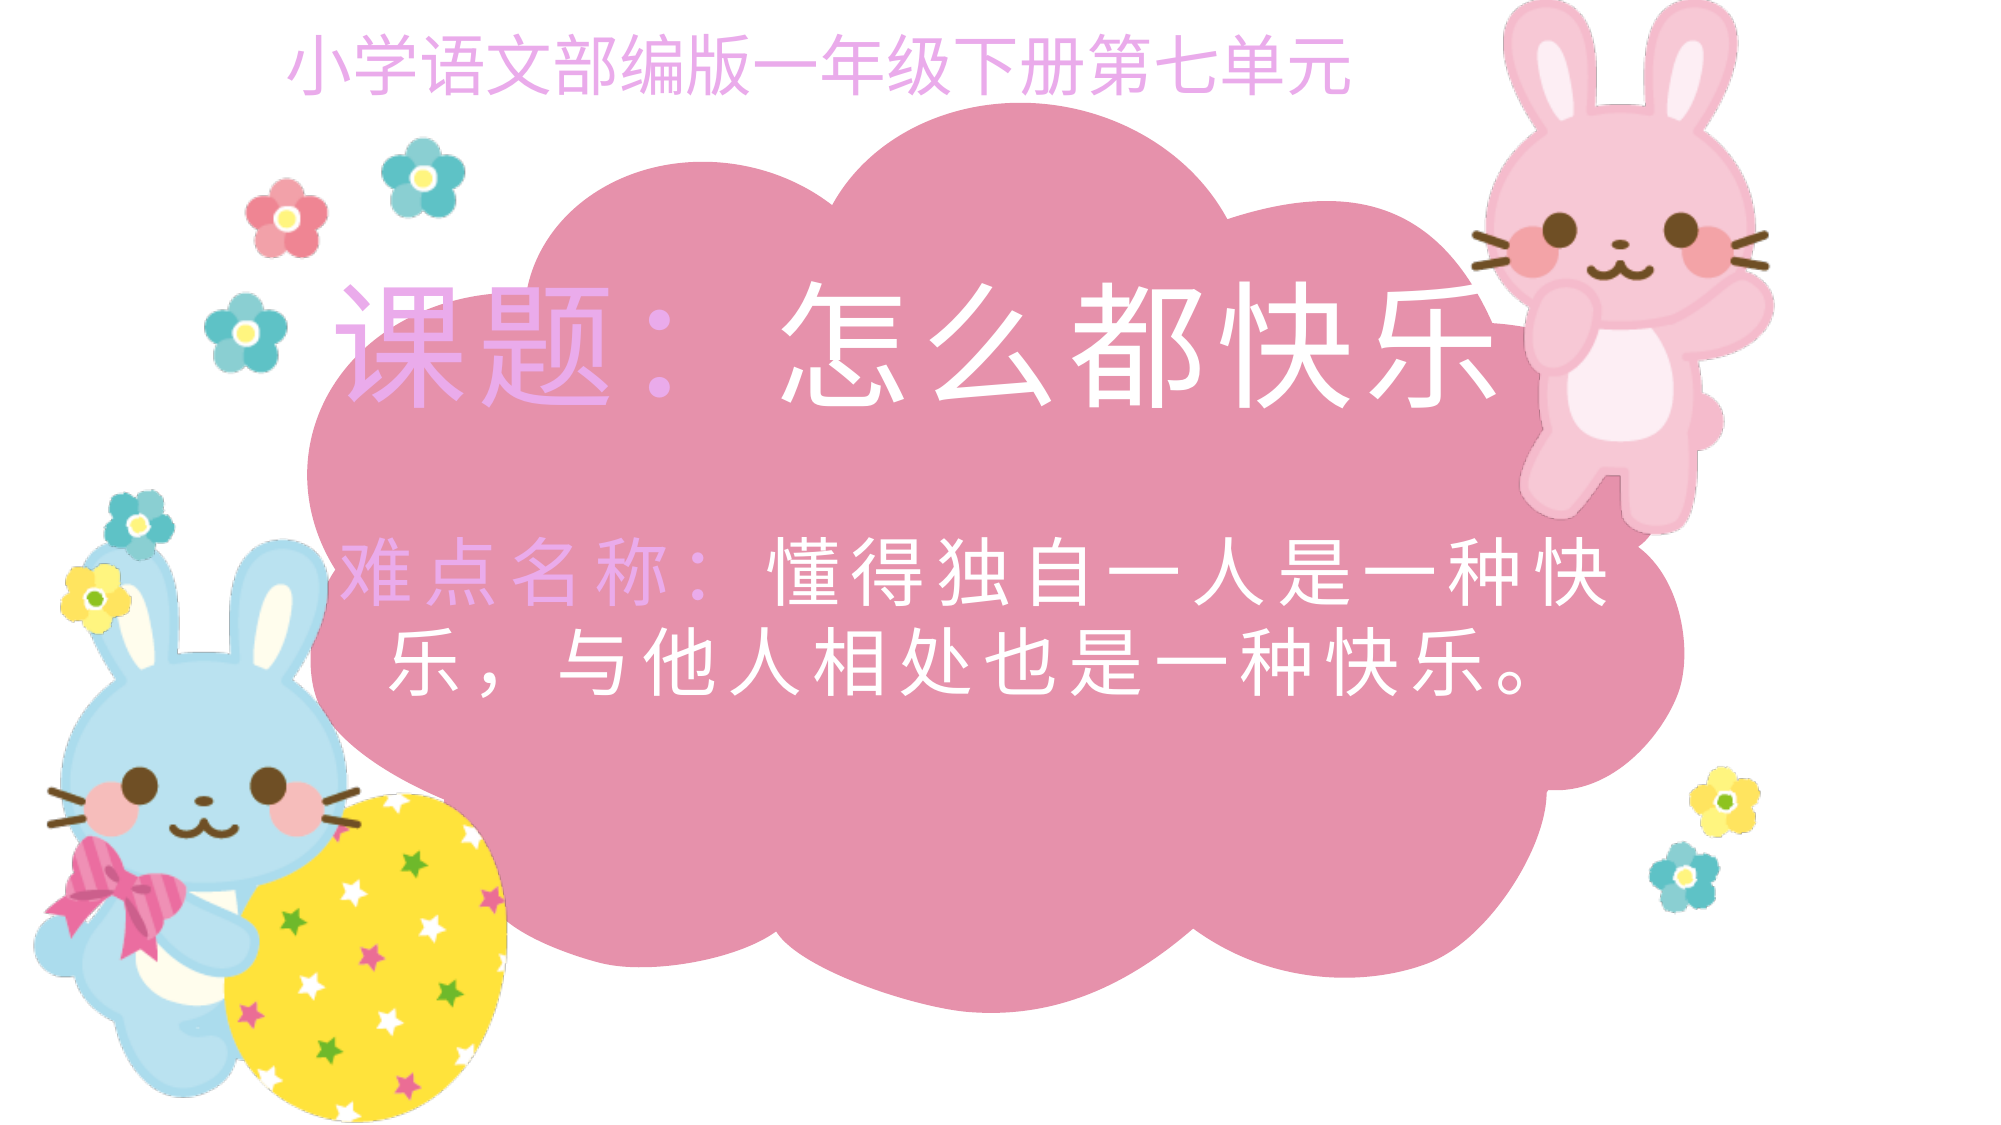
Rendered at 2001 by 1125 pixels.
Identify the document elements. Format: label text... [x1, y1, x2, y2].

picture [1604, 748, 1777, 933]
picture [0, 473, 534, 1125]
text_box 小学语文部编版一年级下册第七单元 [215, 16, 1398, 111]
text_box 课题：怎么都快乐 [239, 252, 1398, 432]
text_box 难点名称：懂得独自一人是一种快乐，与他人相处也是一种快乐。 [534, 517, 1655, 713]
picture [1398, 0, 1917, 569]
picture [178, 123, 496, 408]
